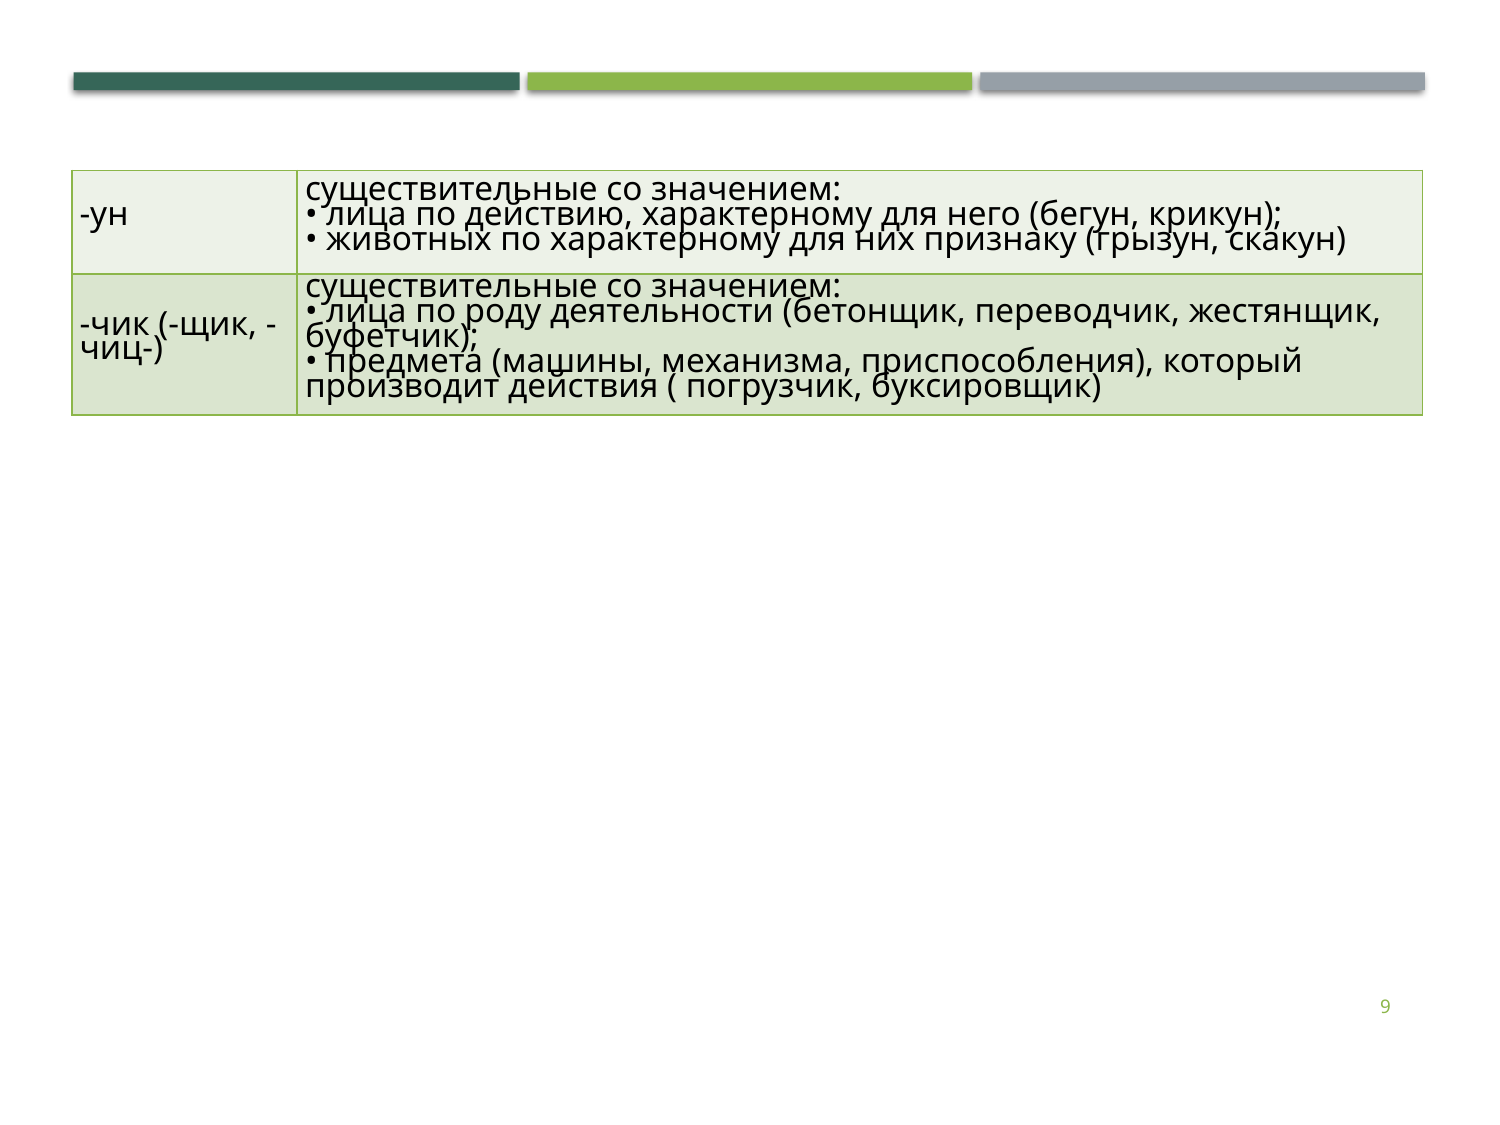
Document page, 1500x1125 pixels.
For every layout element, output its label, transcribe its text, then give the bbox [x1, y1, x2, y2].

table_header существительные со значением: • лица по действию, характерному для него (бегун, крикун); • животных по характерному для них признаку (грызун, скакун) [298, 171, 1422, 273]
table_cell -чик (-щик, -чиц-) [73, 275, 296, 414]
table_header -ун [73, 171, 296, 273]
slide_number 9 [1279, 977, 1406, 1037]
table_cell существительные со значением: • лица по роду деятельности (бетонщик, переводчик, жестянщик, буфетчик); • предмета (машины, механизма, приспособления), который производит действия ( погрузчик, буксировщик) [298, 275, 1422, 414]
